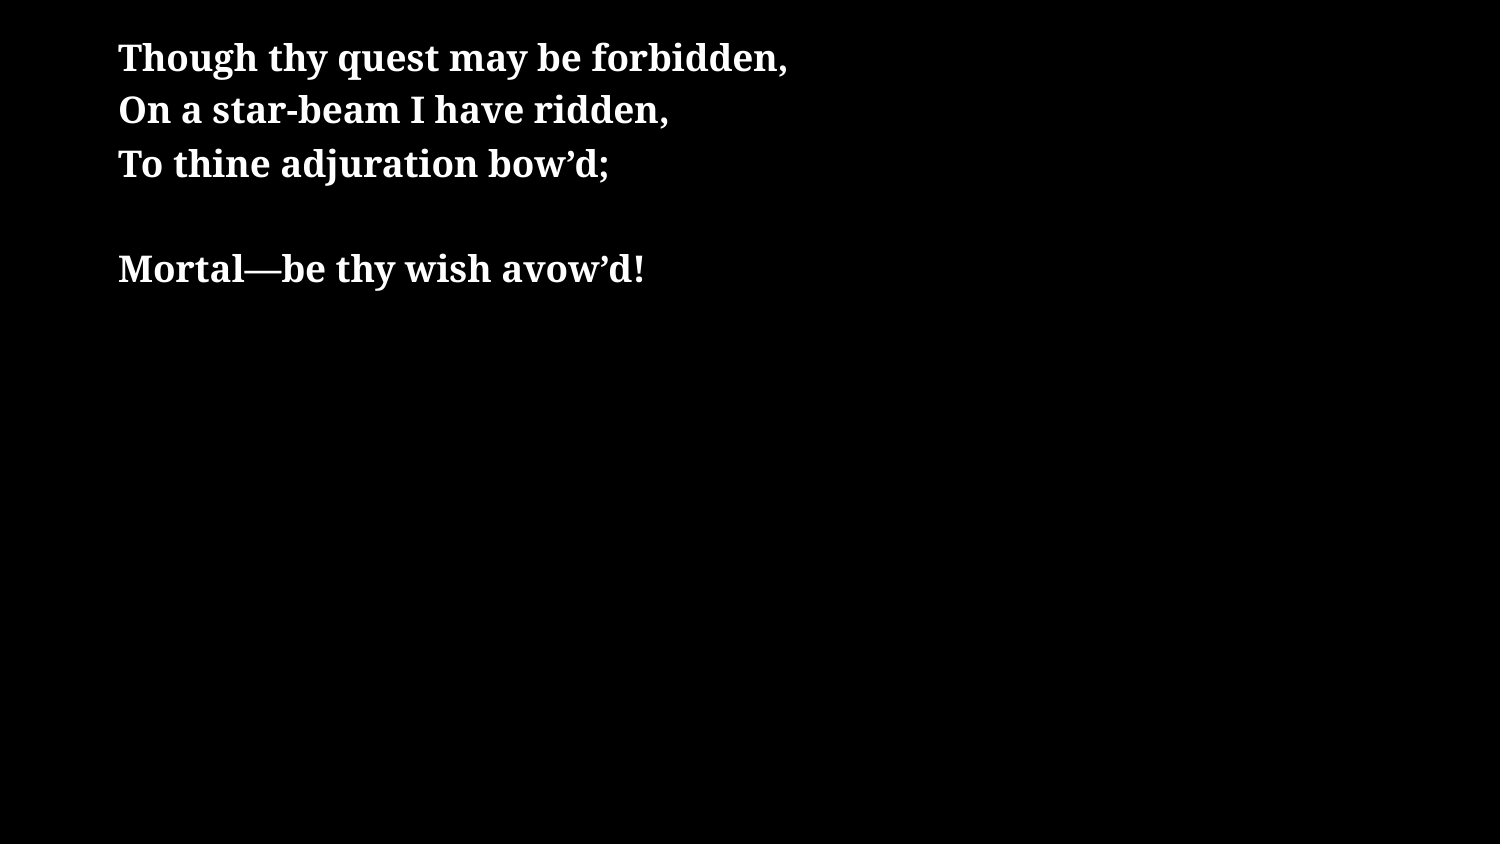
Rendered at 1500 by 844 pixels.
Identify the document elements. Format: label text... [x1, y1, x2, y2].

title Though thy quest may be forbidden, On a star-beam I have ridden, To thine adjuration bow’d; Mortal—be thy wish avow’d! [103, 17, 1397, 299]
